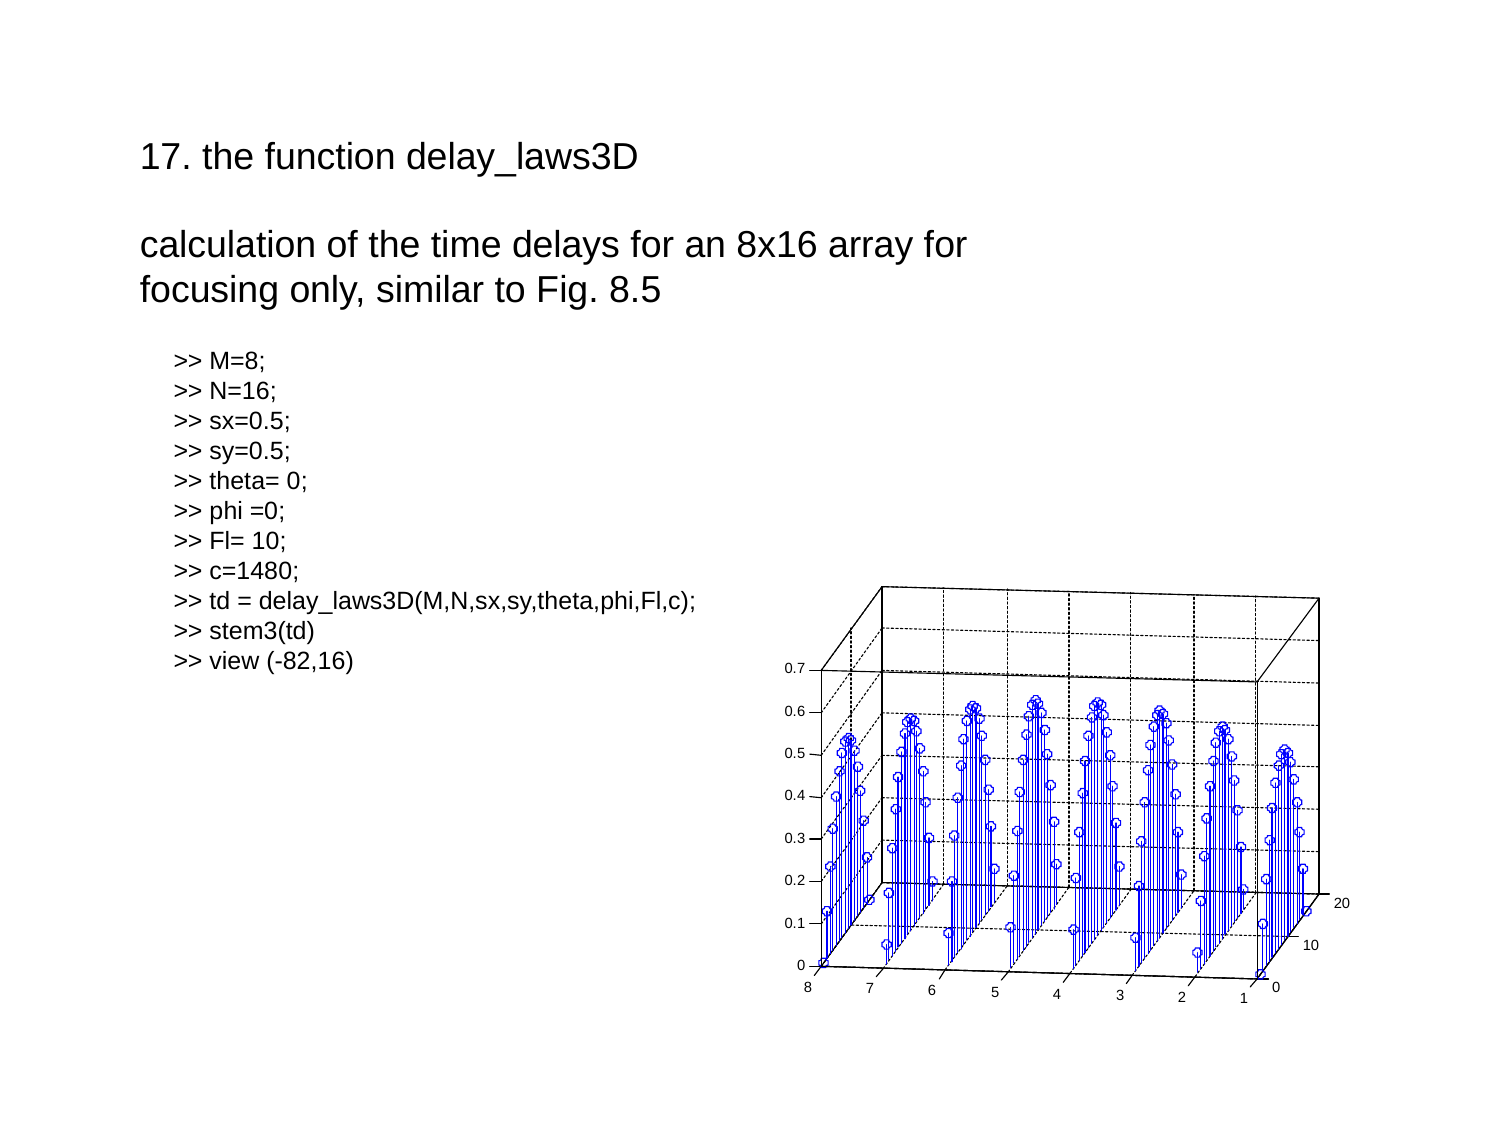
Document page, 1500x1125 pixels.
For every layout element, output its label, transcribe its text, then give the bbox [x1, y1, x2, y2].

picture [737, 549, 1381, 1032]
text_box >> M=8; >> N=16; >> sx=0.5; >> sy=0.5; >> theta= 0; >> phi =0; >> Fl= 10; >> c=1480; >> td = delay_laws3D(M,N,sx,sy,theta,phi,Fl,c); >> stem3(td) >> view (-82,16) [158, 337, 909, 682]
text_box 17. the function delay_laws3D [125, 124, 913, 185]
text_box calculation of the time delays for an 8x16 array for focusing only, similar to Fig. 8.5 [125, 212, 1059, 318]
